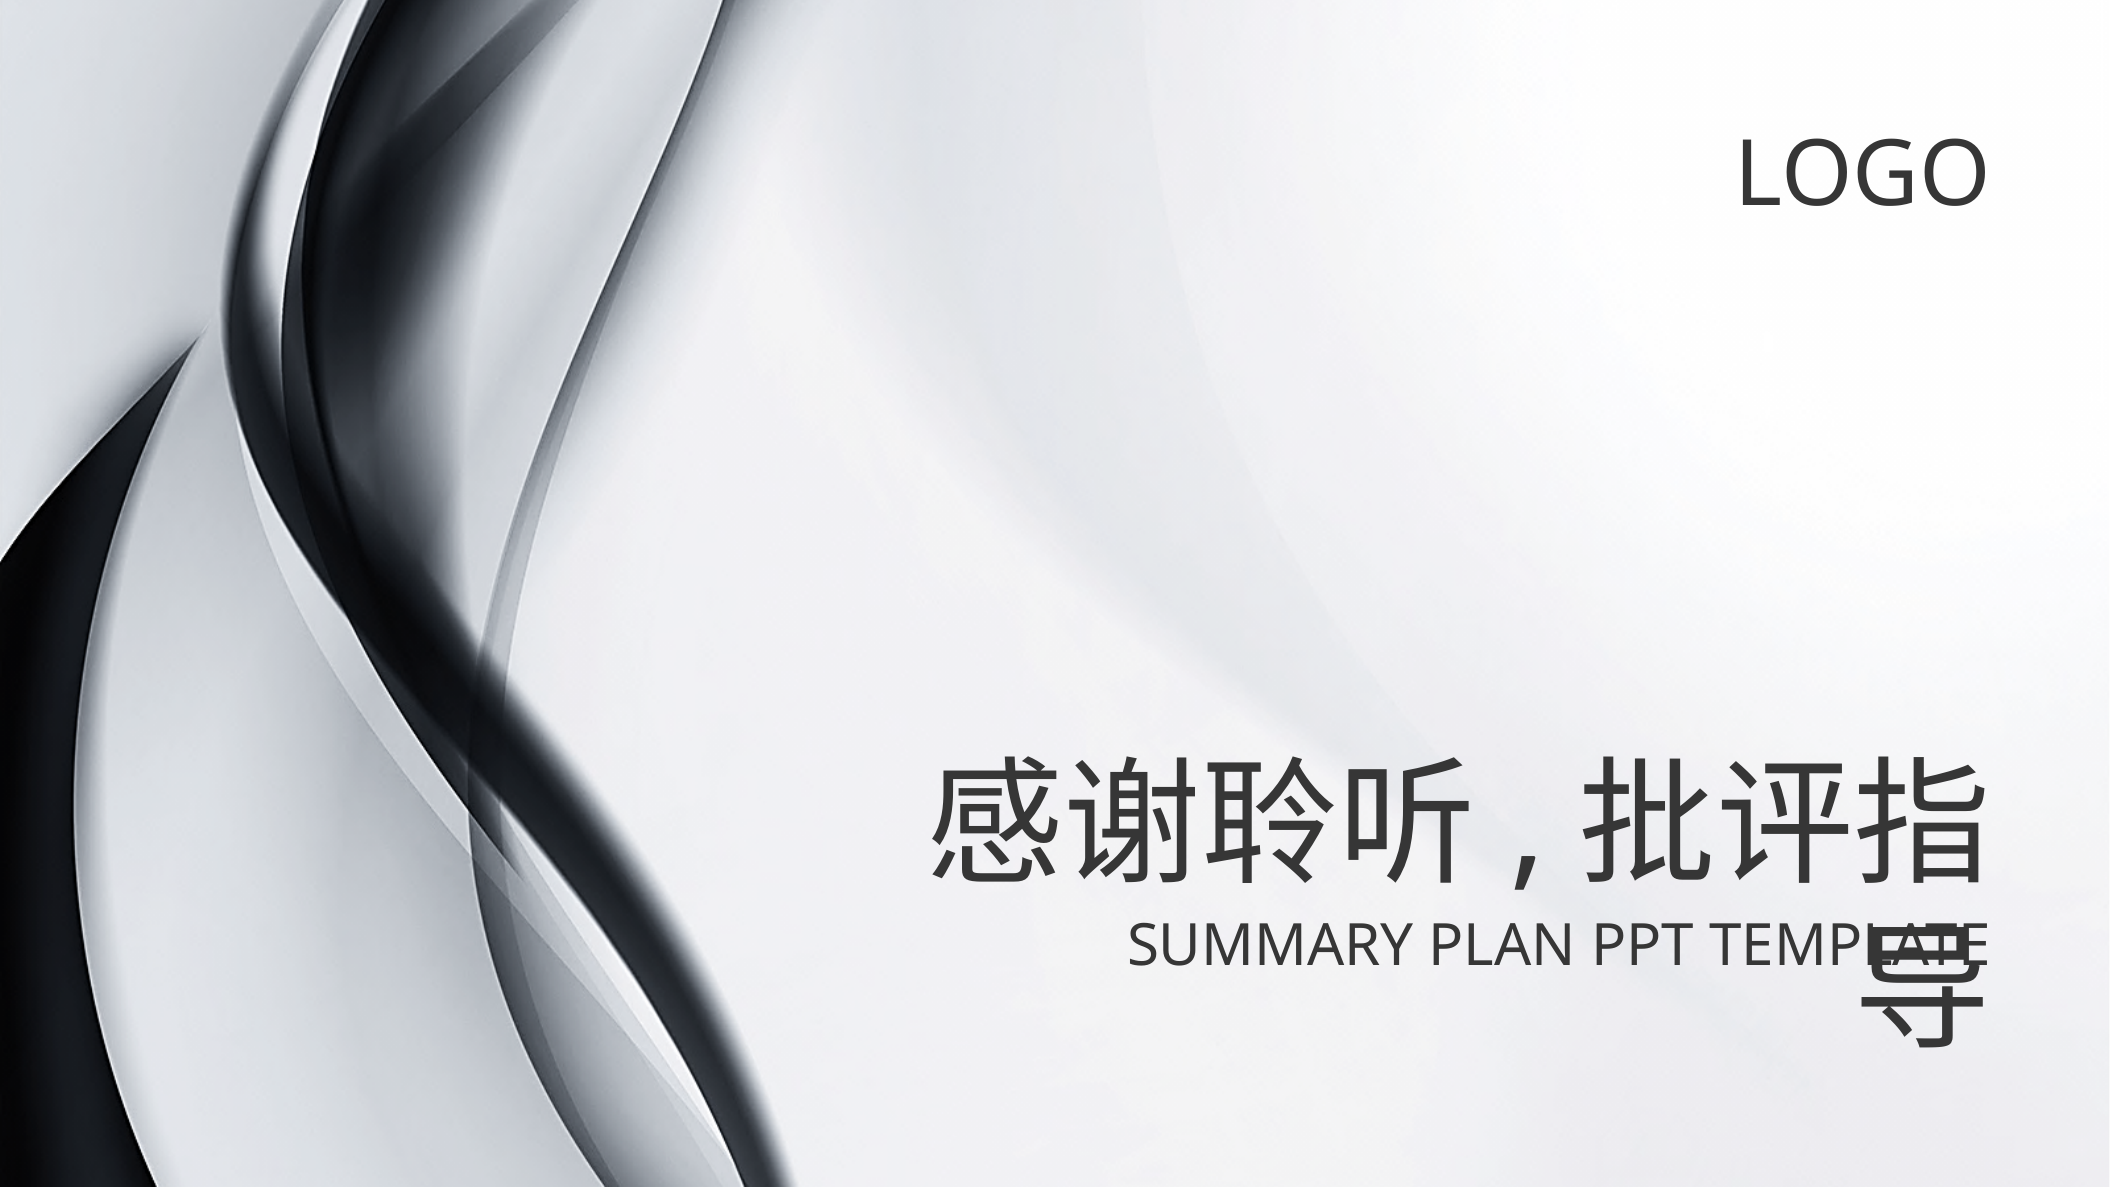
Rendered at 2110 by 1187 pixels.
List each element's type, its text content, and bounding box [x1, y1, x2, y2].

text_box [0, 0, 2110, 1187]
text_box LOGO [1657, 114, 1992, 225]
text_box 感谢聆听,批评指导 [798, 735, 1992, 1066]
text_box SUMMARY PLAN PPT TEMPLATE [891, 906, 1992, 977]
